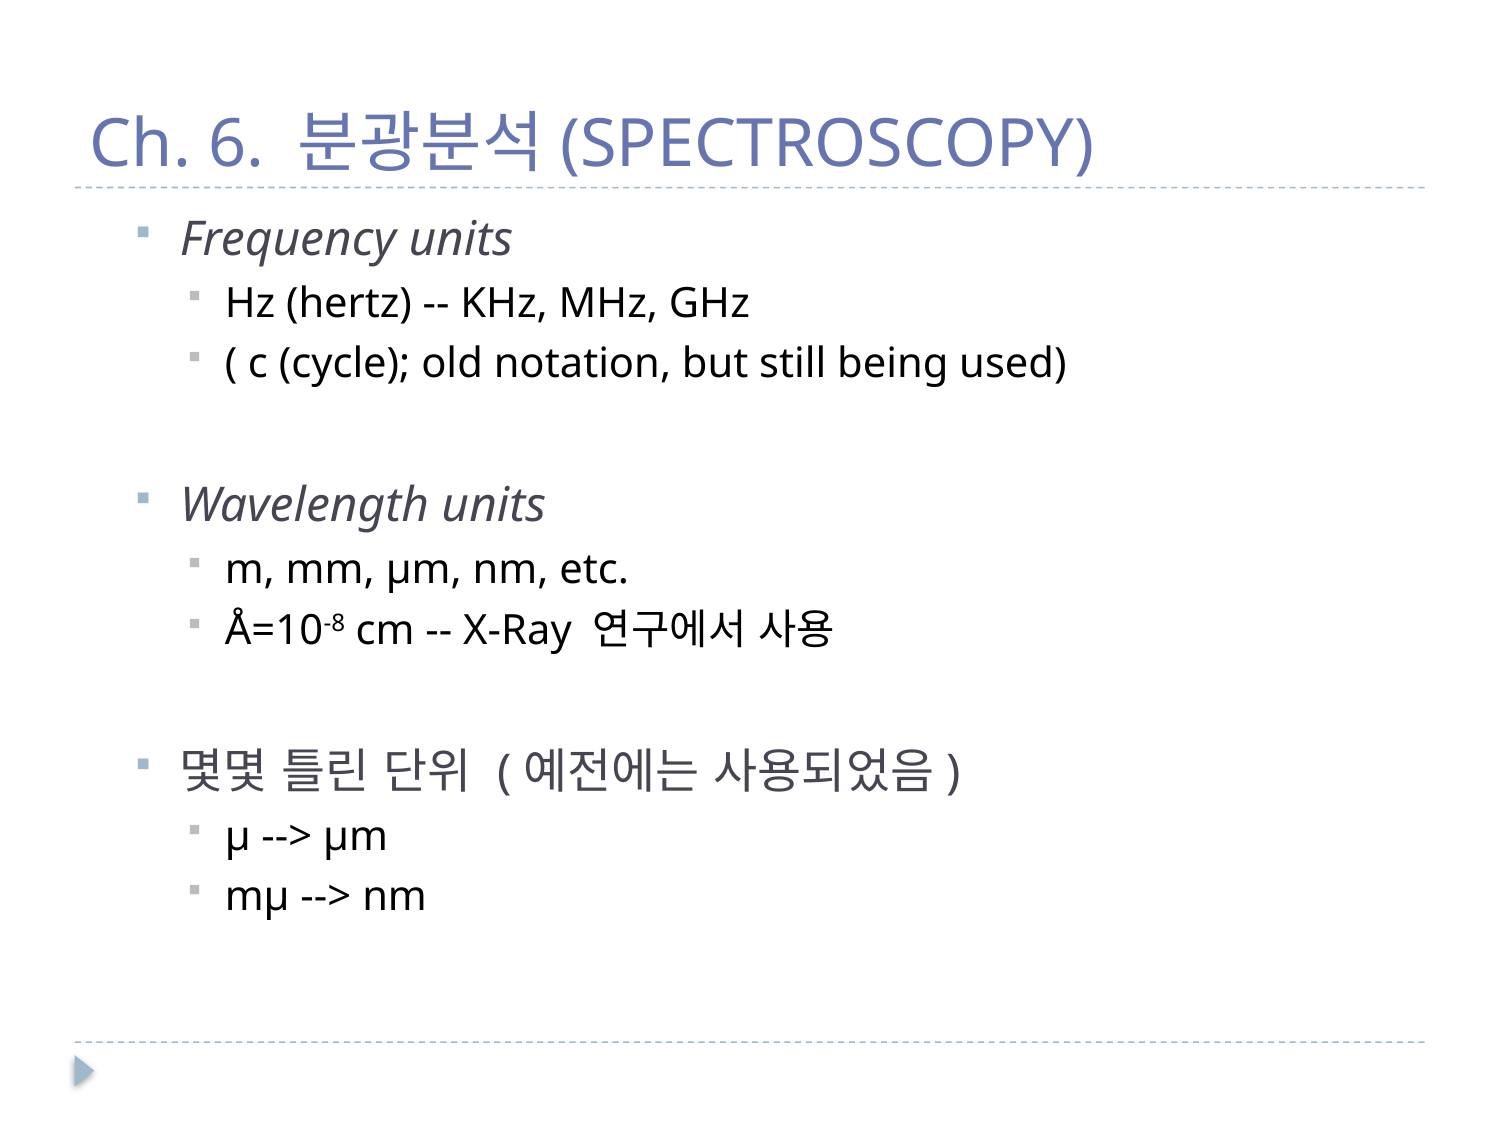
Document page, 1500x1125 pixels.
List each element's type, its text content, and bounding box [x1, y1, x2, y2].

title Ch. 6. 분광분석(SPECTROSCOPY) [75, 24, 1425, 188]
list Frequency units Hz (hertz) -- KHz, MHz, GHz ( c (cycle); old notation, but still being used) Wavelength units m, mm, μm, nm, etc. Å=10-8 cm -- X-Ray 연구에서 사용 몇몇 틀린 단위 (예전에는 사용되었음) μ --> μm mμ --> nm [75, 200, 1425, 1010]
